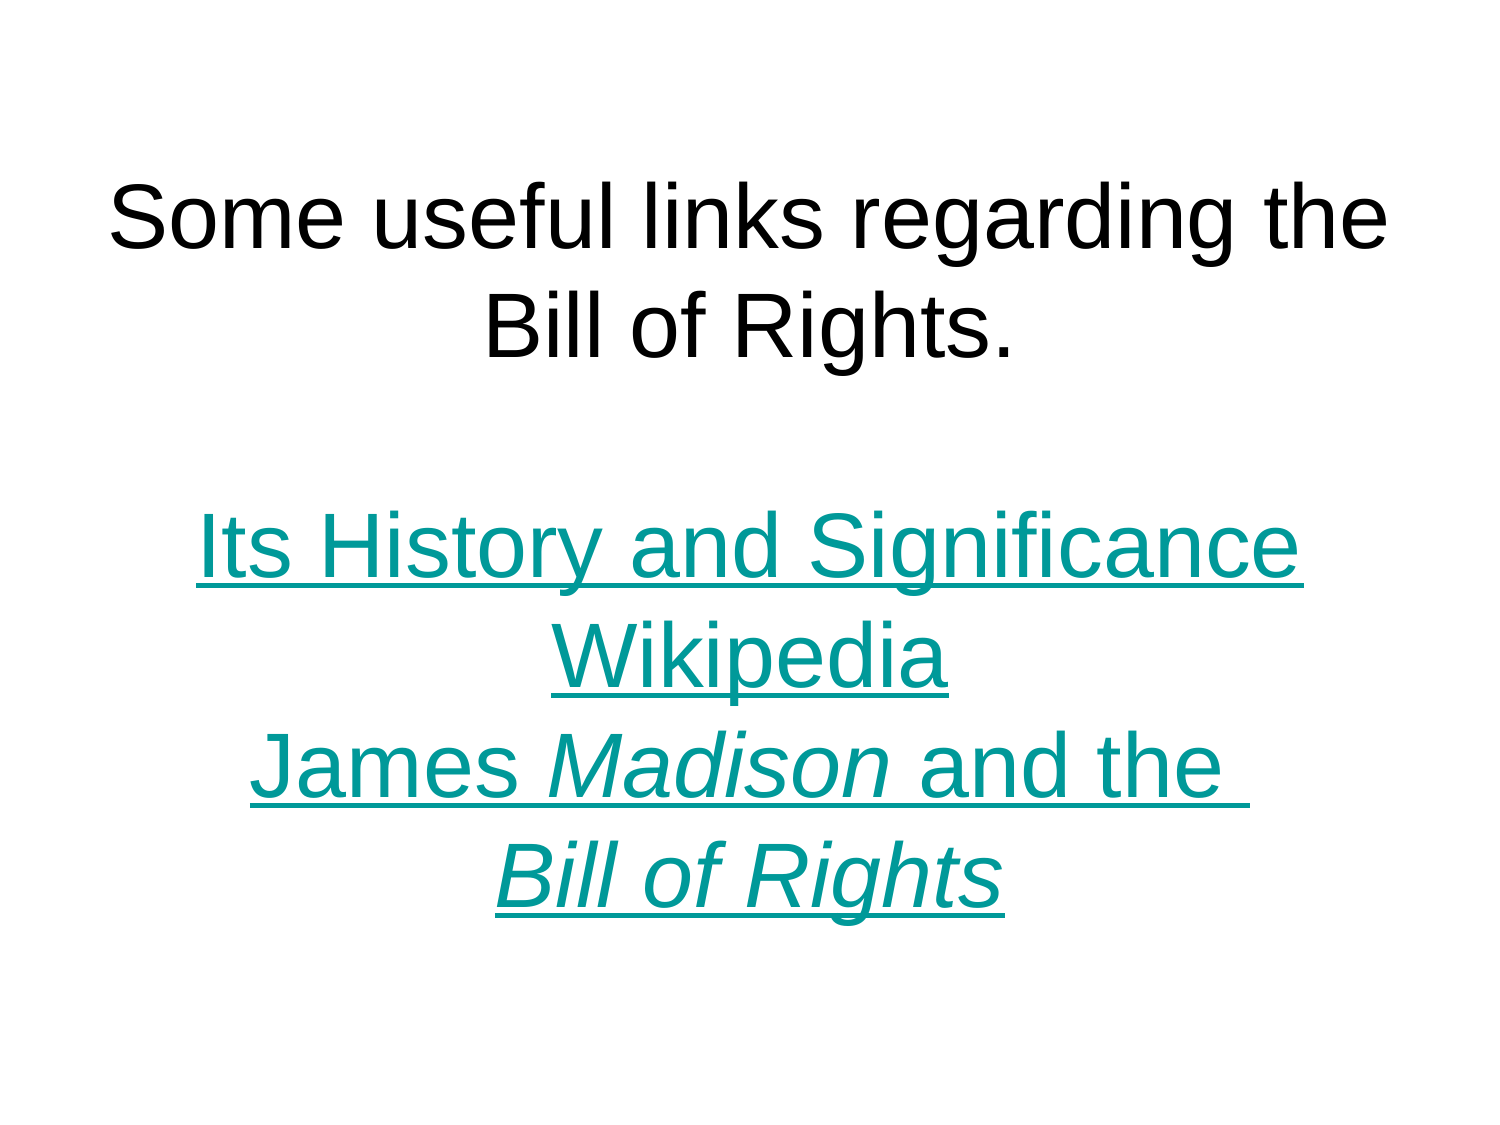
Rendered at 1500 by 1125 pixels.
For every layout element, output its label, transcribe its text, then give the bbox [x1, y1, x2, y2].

title Some useful links regarding the Bill of Rights. Its History and Significance Wikipedia James Madison and the Bill of Rights [74, 44, 1426, 1038]
